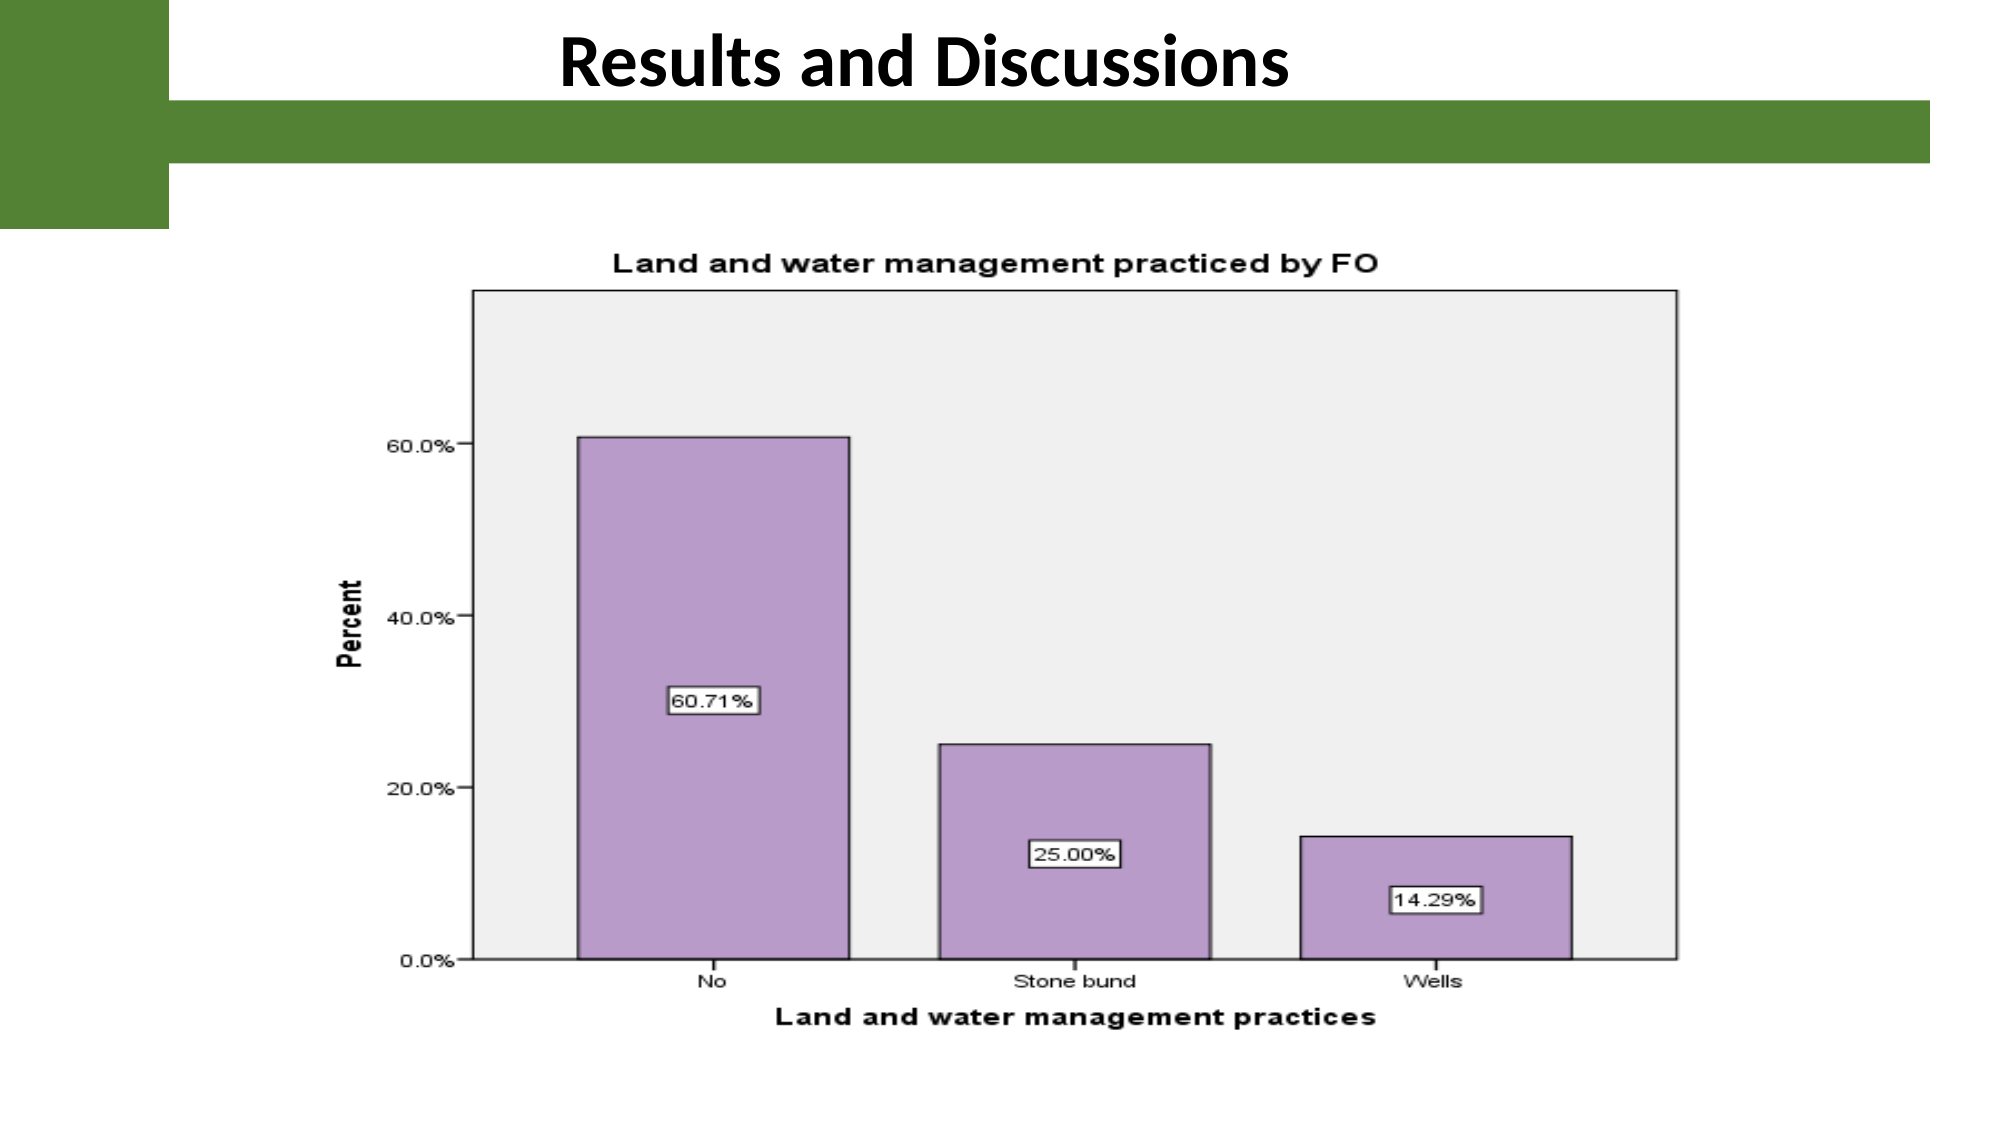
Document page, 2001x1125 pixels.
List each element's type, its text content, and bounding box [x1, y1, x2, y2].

picture [297, 204, 1696, 1055]
text_box [169, 100, 1930, 164]
text_box [0, 0, 169, 229]
text_box Results and Discussions [297, 4, 1553, 109]
